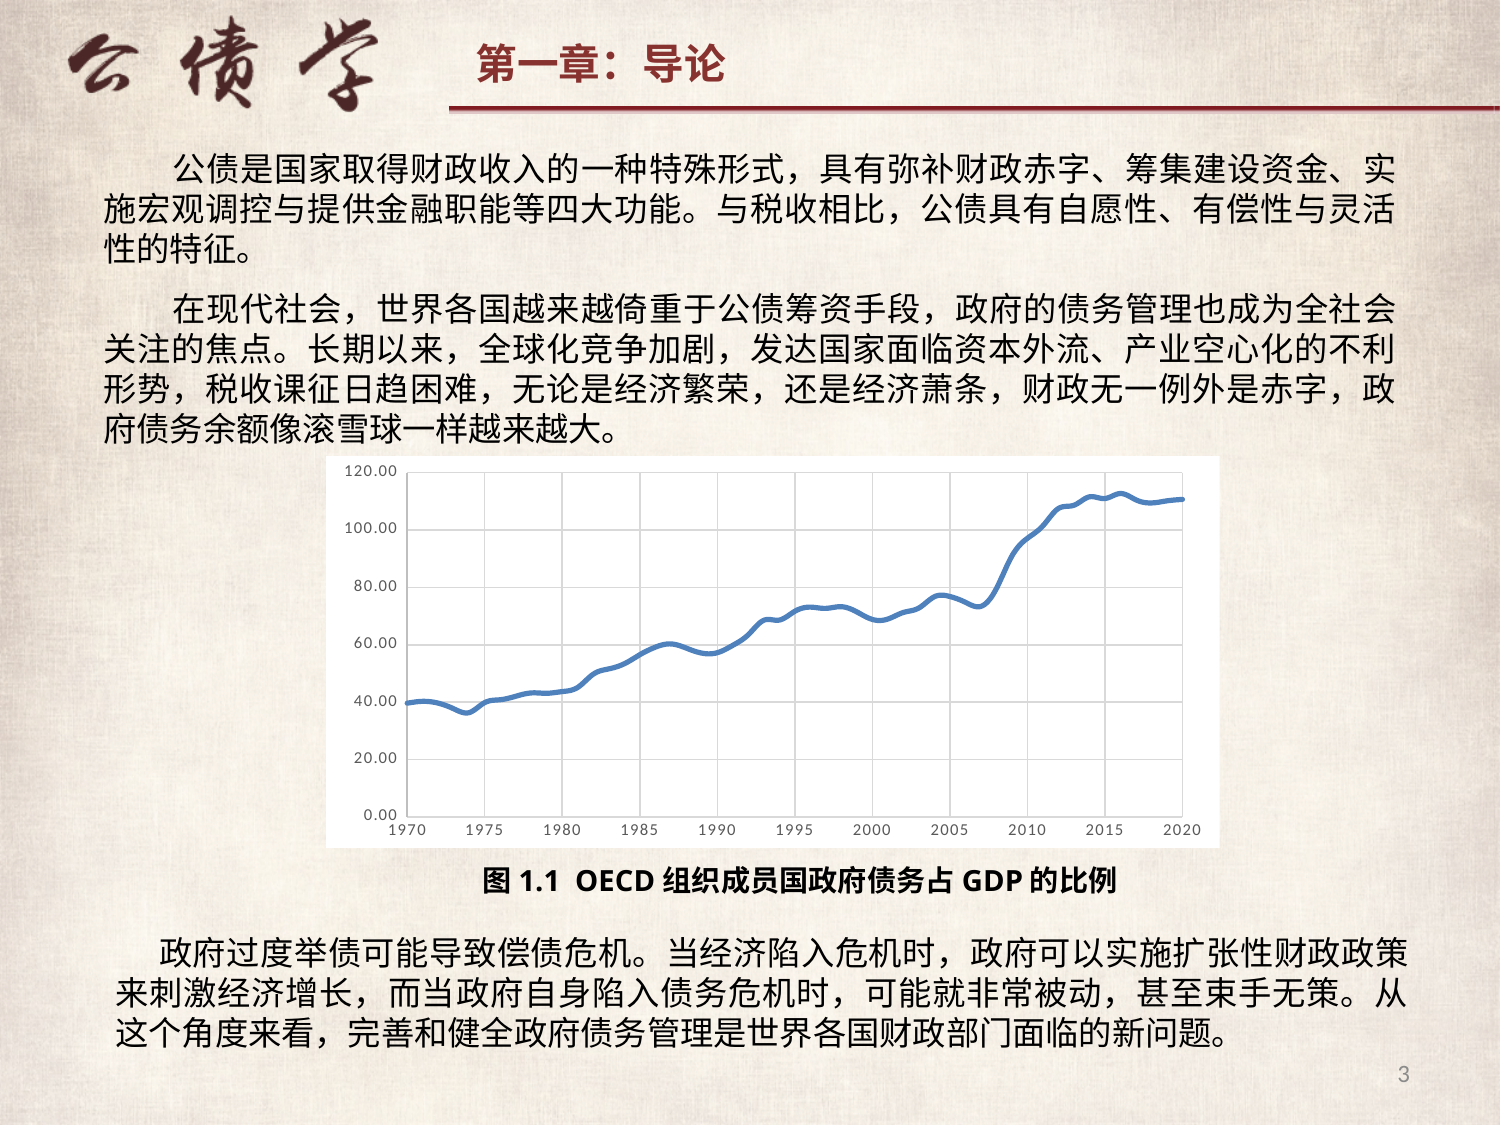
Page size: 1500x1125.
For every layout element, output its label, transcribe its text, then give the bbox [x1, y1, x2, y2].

picture [449, 106, 1500, 114]
chart [325, 455, 1220, 849]
picture [53, 0, 396, 149]
text_box 政府过度举债可能导致偿债危机。当经济陷入危机时，政府可以实施扩张性财政政策来刺激经济增长，而当政府自身陷入债务危机时，可能就非常被动，甚至束手无策。从这个角度来看，完善和健全政府债务管理是世界各国财政部门面临的新问题。 [100, 924, 1425, 1060]
text_box 图1.1 OECD组织成员国政府债务占GDP的比例 [423, 856, 1174, 905]
slide_number 3 [1074, 1060, 1425, 1103]
text_box 公债是国家取得财政收入的一种特殊形式，具有弥补财政赤字、筹集建设资金、实施宏观调控与提供金融职能等四大功能。与税收相比，公债具有自愿性、有偿性与灵活性的特征。 在现代社会，世界各国越来越倚重于公债筹资手段，政府的债务管理也成为全社会关注的焦点。长期以来，全球化竞争加剧，发达国家面临资本外流、产业空心化的不利形势，税收课征日趋困难，无论是经济繁荣，还是经济萧条，财政无一例外是赤字，政府债务余额像滚雪球一样越来越大。 [88, 140, 1414, 501]
